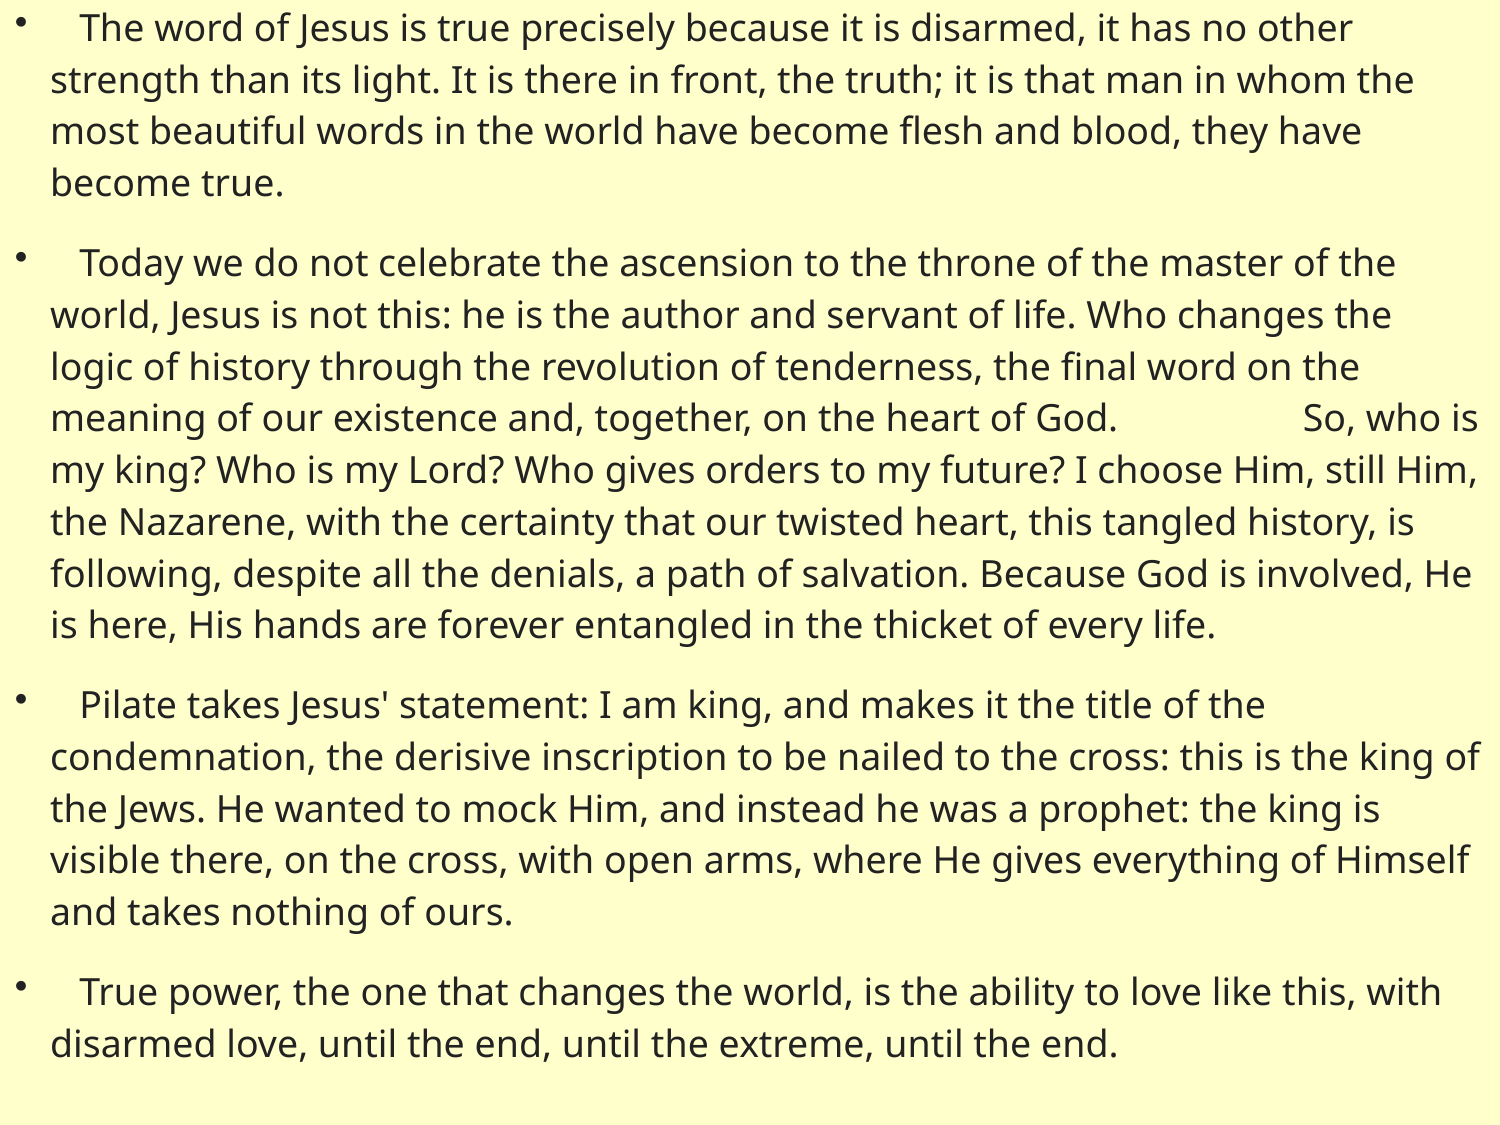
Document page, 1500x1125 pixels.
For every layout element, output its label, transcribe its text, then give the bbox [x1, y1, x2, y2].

text_box The word of Jesus is true precisely because it is disarmed, it has no other strength than its light. It is there in front, the truth; it is that man in whom the most beautiful words in the world have become flesh and blood, they have become true. Today we do not celebrate the ascension to the throne of the master of the world, Jesus is not this: he is the author and servant of life. Who changes the logic of history through the revolution of tenderness, the final word on the meaning of our existence and, together, on the heart of God. So, who is my king? Who is my Lord? Who gives orders to my future? I choose Him, still Him, the Nazarene, with the certainty that our twisted heart, this tangled history, is following, despite all the denials, a path of salvation. Because God is involved, He is here, His hands are forever entangled in the thicket of every life. Pilate takes Jesus' statement: I am king, and makes it the title of the condemnation, the derisive inscription to be nailed to the cross: this is the king of the Jews. He wanted to mock Him, and instead he was a prophet: the king is visible there, on the cross, with open arms, where He gives everything of Himself and takes nothing of ours. True power, the one that changes the world, is the ability to love like this, with disarmed love, until the end, until the extreme, until the end. [0, 0, 1500, 1073]
